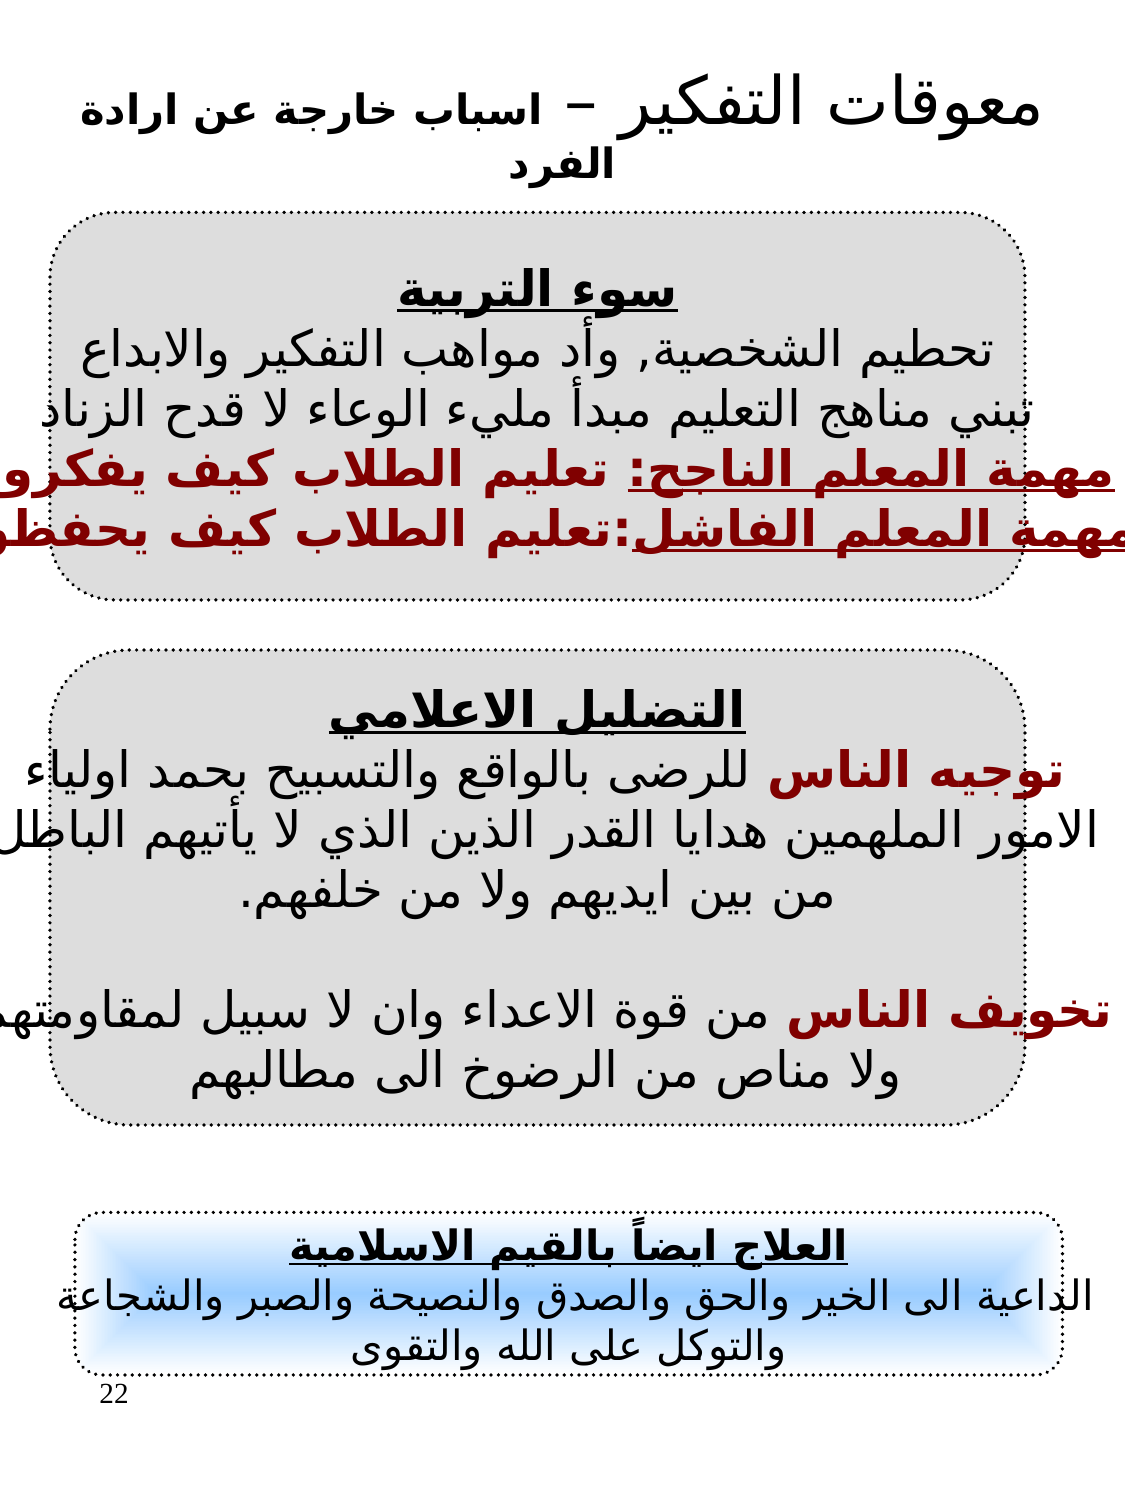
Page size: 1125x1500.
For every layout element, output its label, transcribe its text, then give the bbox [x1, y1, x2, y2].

text_box معوقات التفكير – اسباب خارجة عن ارادة الفرد [62, 50, 1063, 195]
text_box العلاج ايضاً بالقيم الاسلامية الداعية الى الخير والحق والصدق والنصيحة والصبر والشجاعة والتوكل على الله والتقوى [74, 1212, 1063, 1375]
text_box التضليل الاعلامي توجيه الناس للرضى بالواقع والتسبيح بحمد اولياء الامور الملهمين هدايا القدر الذين الذي لا يأتيهم الباطل من بين ايديهم ولا من خلفهم. تخويف الناس من قوة الاعداء وان لا سبيل لمقاومتهم ولا مناص من الرضوخ الى مطالبهم [49, 650, 1025, 1126]
text_box سوء التربية تحطيم الشخصية, وأد مواهب التفكير والابداع تبني مناهج التعليم مبدأ مليء الوعاء لا قدح الزناد مهمة المعلم الناجح: تعليم الطلاب كيف يفكرون مهمة المعلم الفاشل:تعليم الطلاب كيف يحفظون [49, 212, 1025, 600]
slide_number 22 [84, 1369, 319, 1467]
